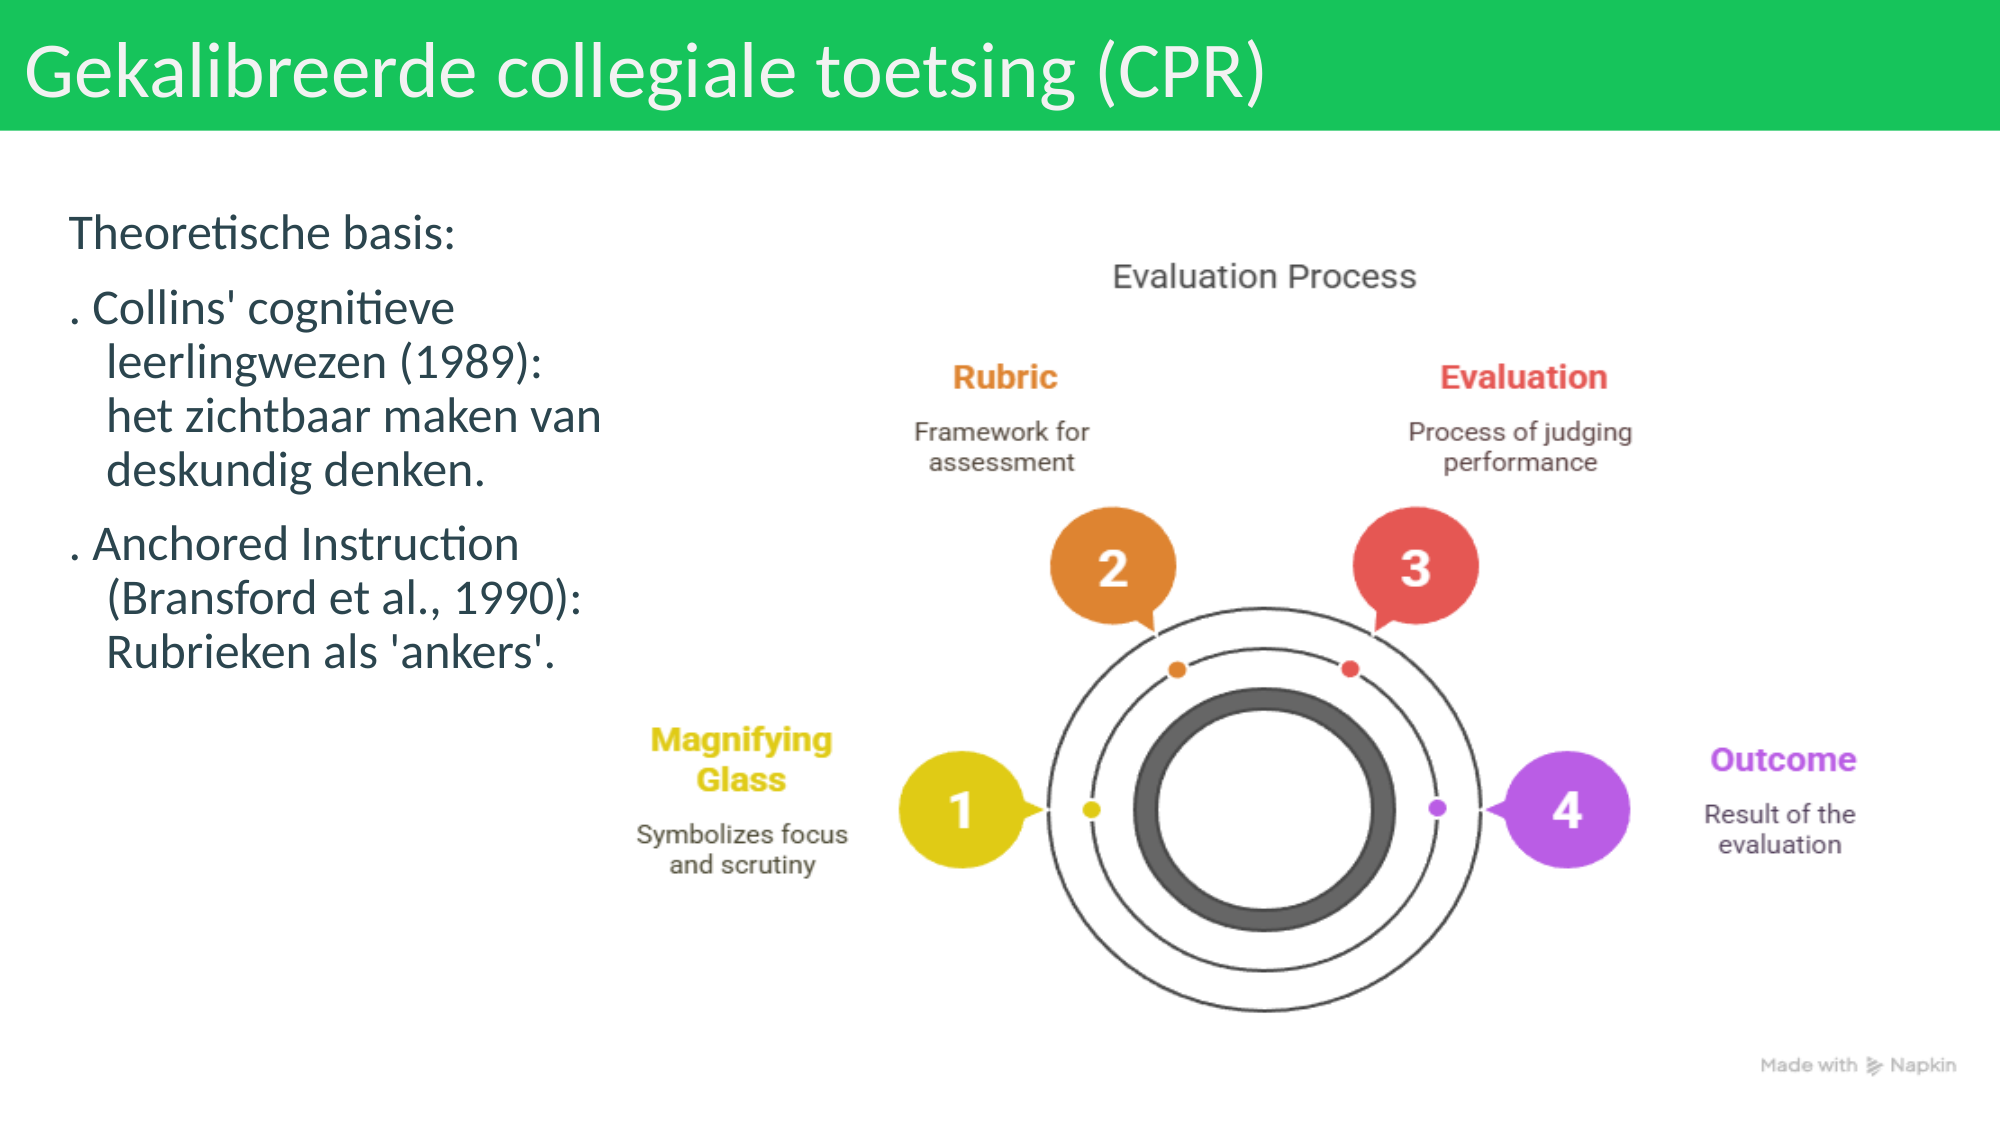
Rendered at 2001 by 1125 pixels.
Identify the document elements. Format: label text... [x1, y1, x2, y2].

title Gekalibreerde collegiale toetsing (CPR) [16, 13, 1976, 131]
list Theoretische basis: . Collins' cognitieve leerlingwezen (1989): het zichtbaar maken van deskundig denken. . Anchored Instruction (Bransford et al., 1990): Rubrieken als 'ankers'. [16, 198, 525, 1067]
picture [530, 175, 2000, 1112]
